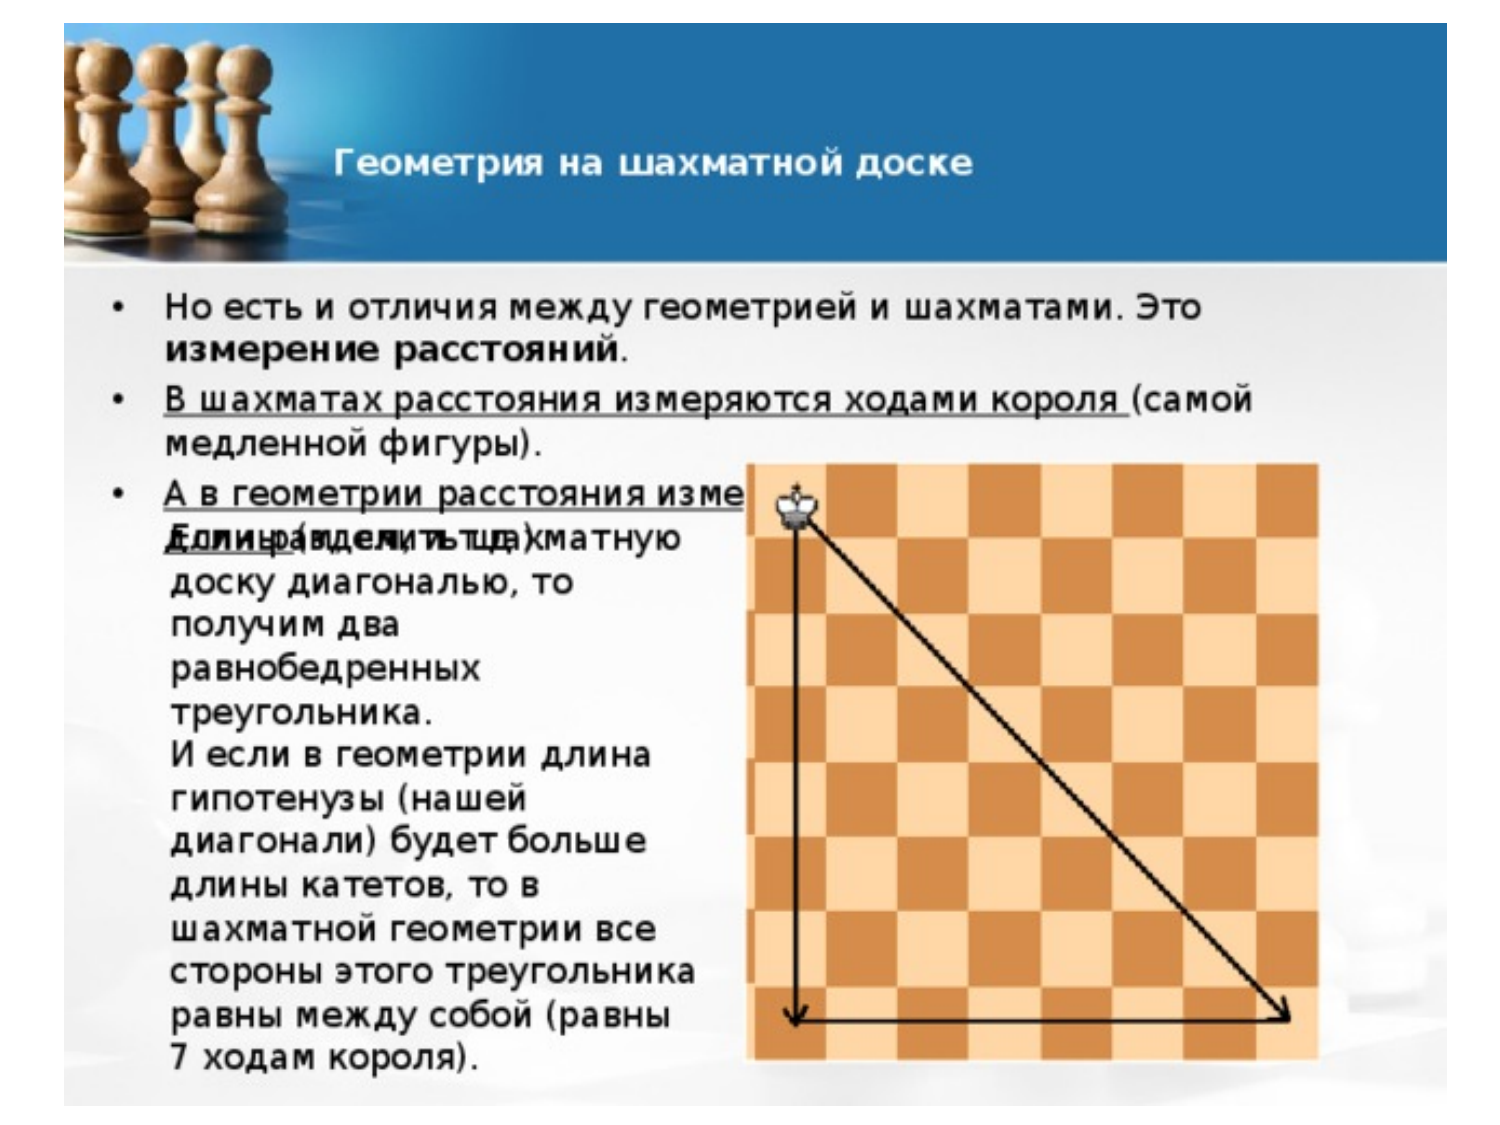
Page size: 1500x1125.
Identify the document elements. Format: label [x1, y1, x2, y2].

picture [64, 23, 1448, 1107]
